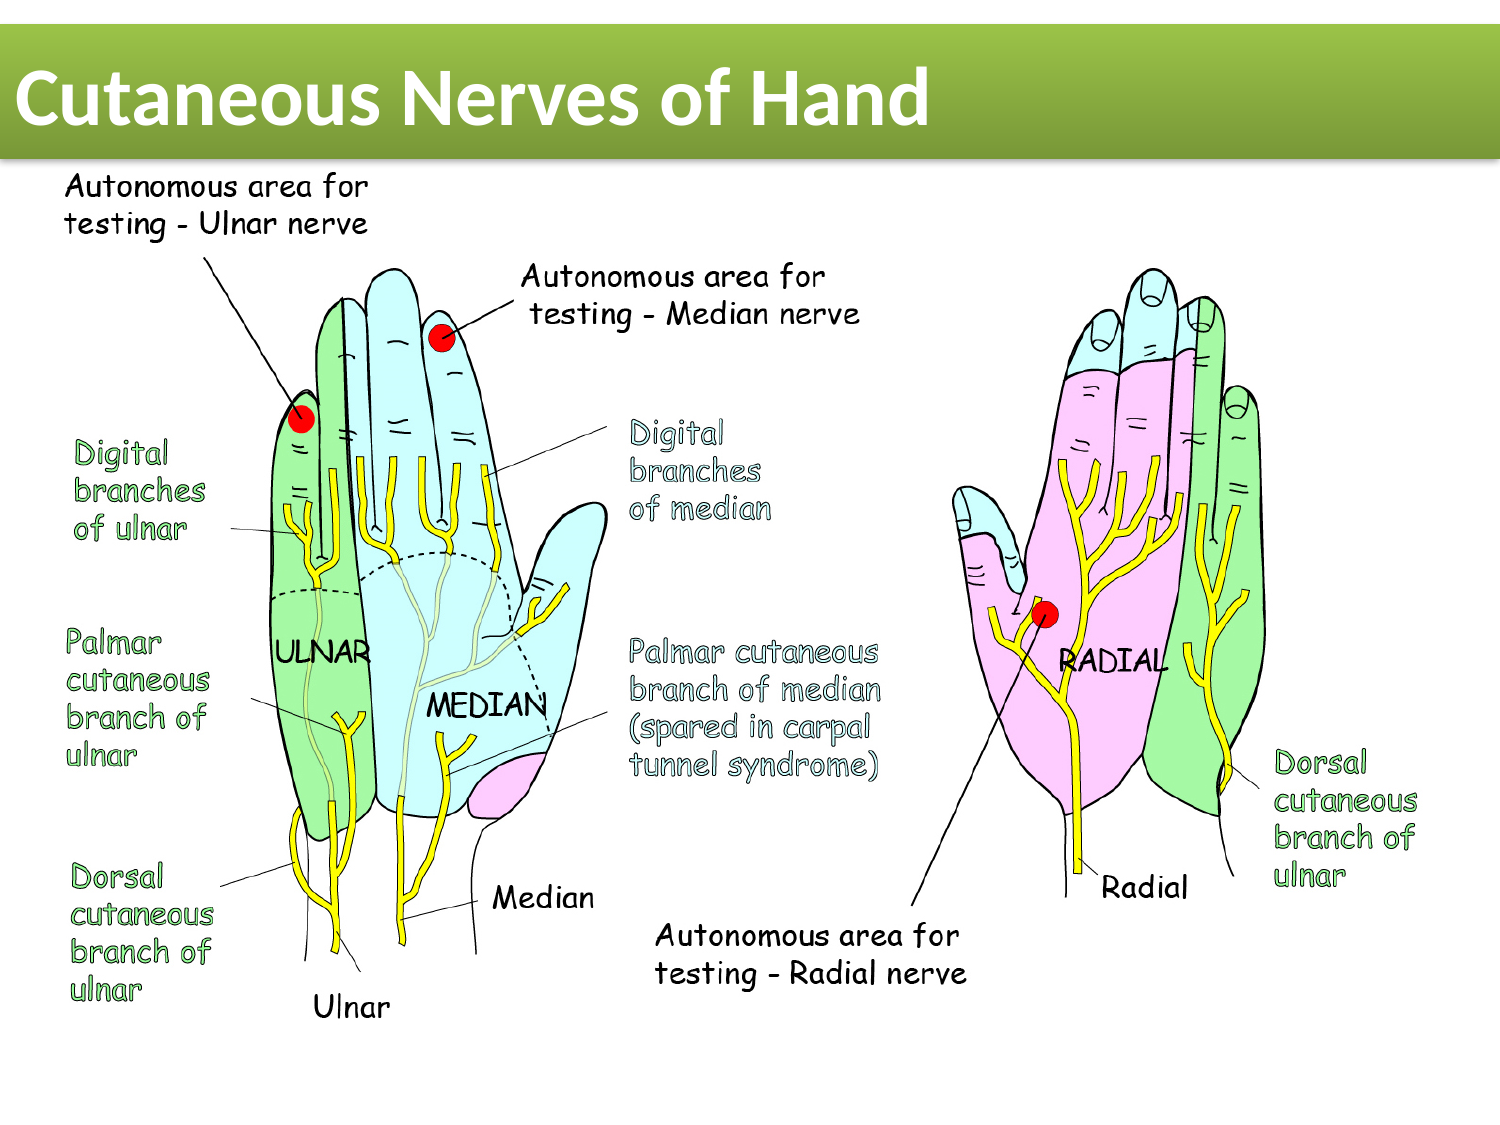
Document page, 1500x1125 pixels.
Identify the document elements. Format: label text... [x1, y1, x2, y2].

picture [23, 87, 1463, 1051]
text_box Cutaneous Nerves of Hand [0, 24, 1500, 159]
